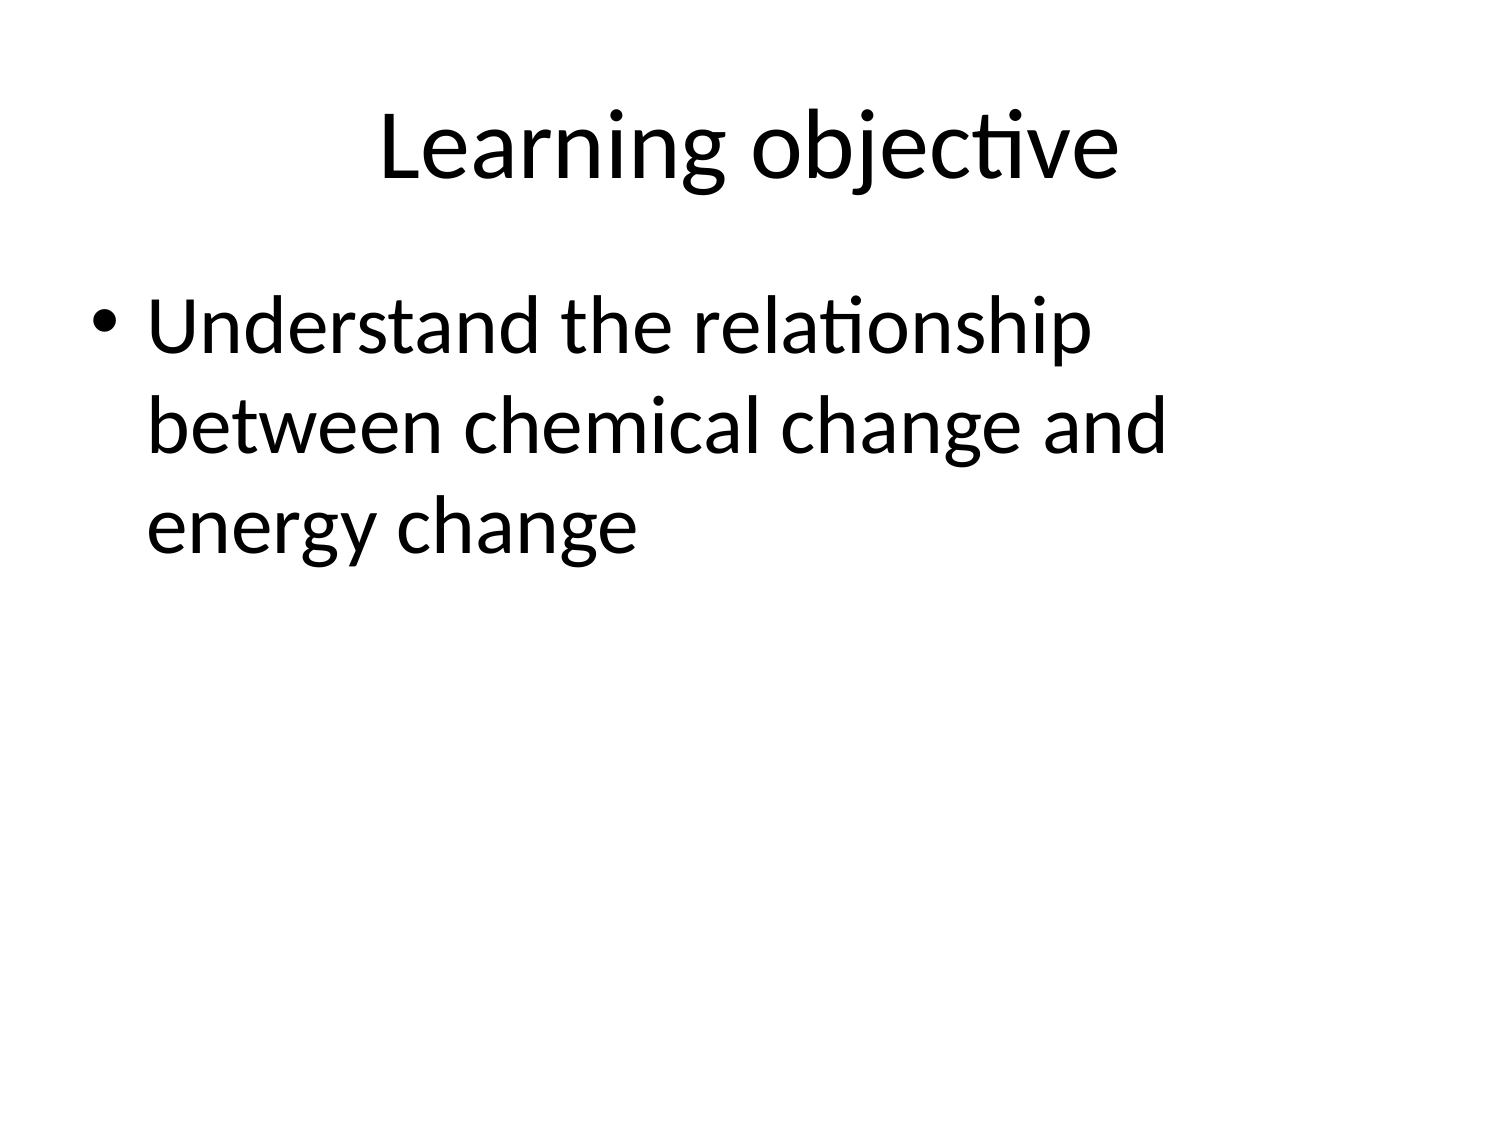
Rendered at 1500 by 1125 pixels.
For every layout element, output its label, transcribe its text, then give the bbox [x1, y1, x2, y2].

title Learning objective [75, 45, 1425, 233]
list Understand the relationship between chemical change and energy change [75, 262, 1425, 1005]
